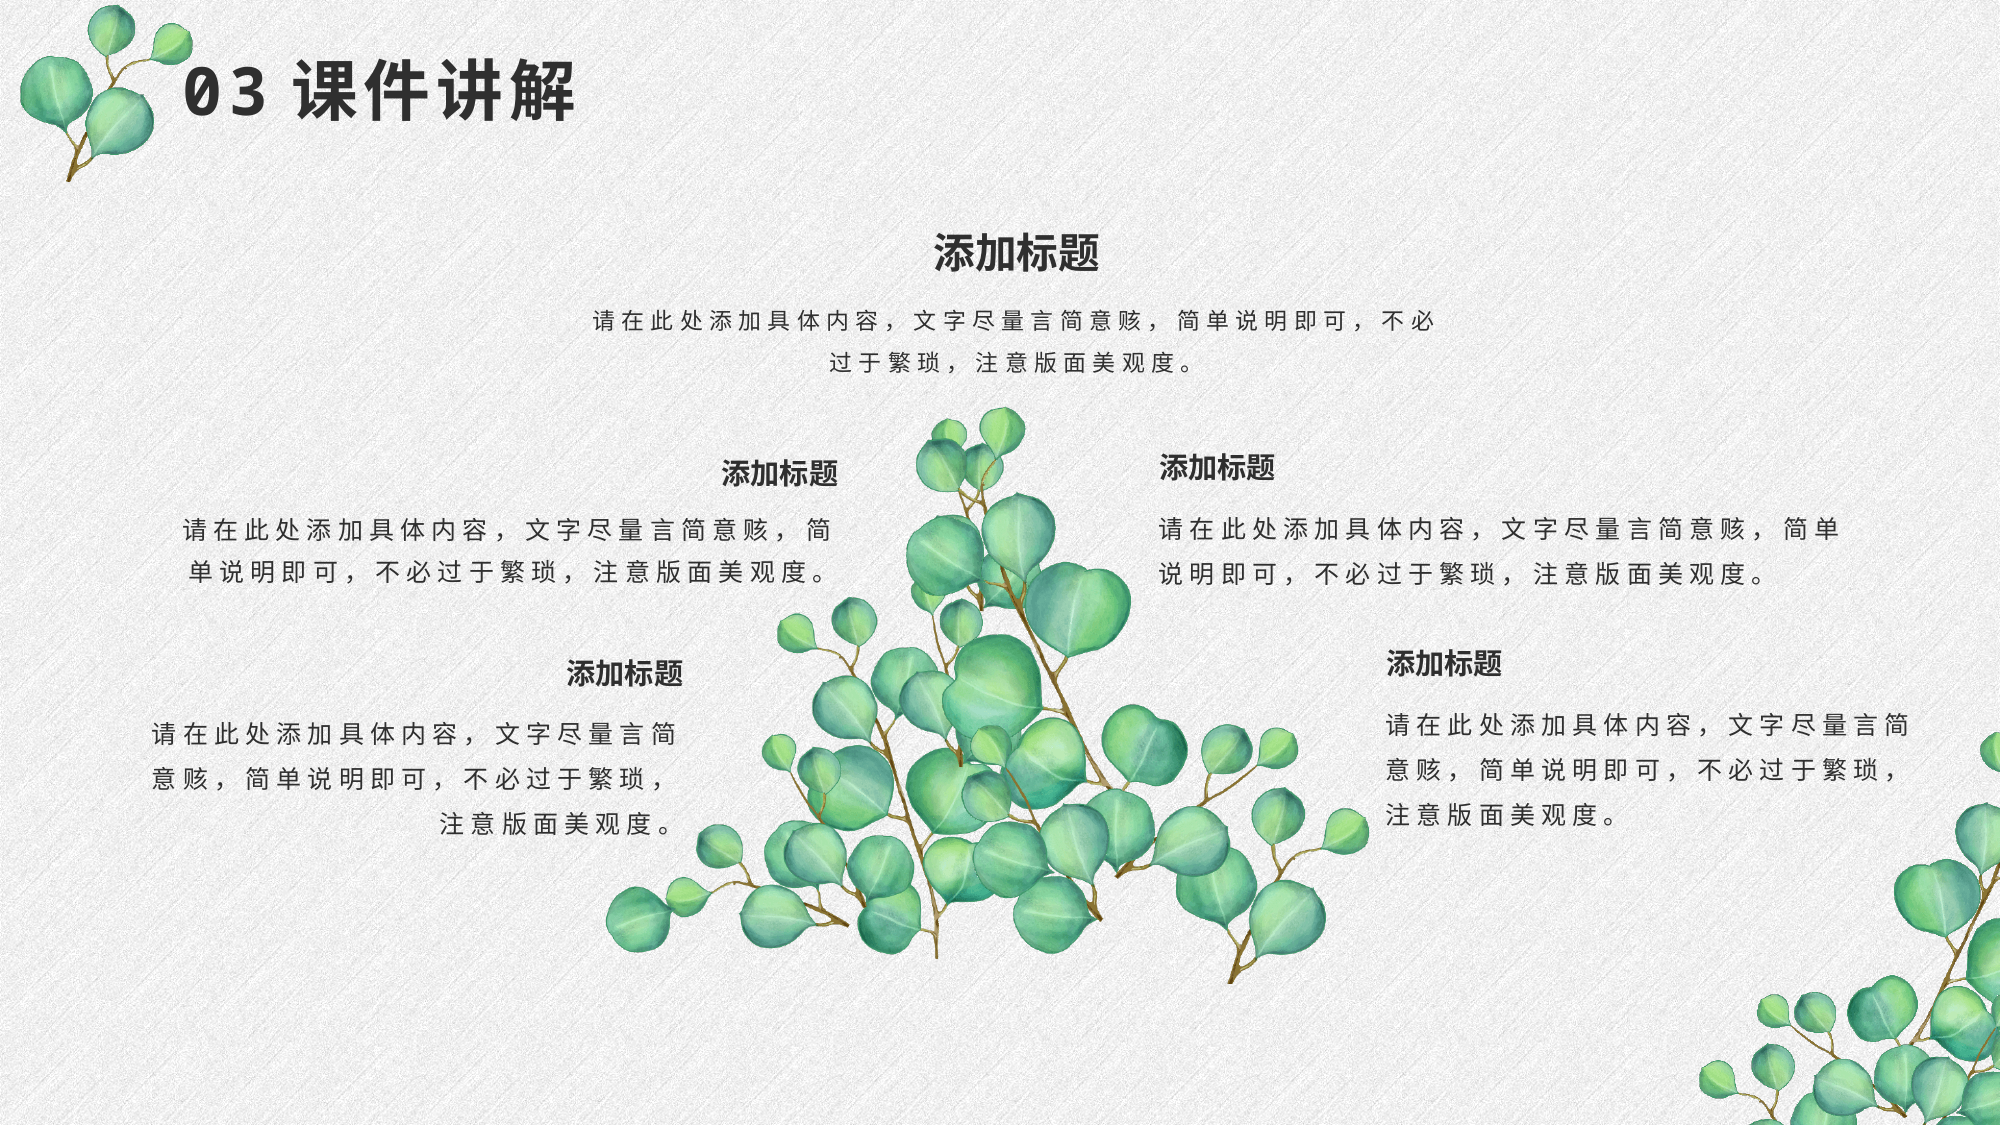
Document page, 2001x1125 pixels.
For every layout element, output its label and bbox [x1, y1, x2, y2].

picture [0, 0, 2000, 1125]
text_box [595, 392, 1378, 991]
